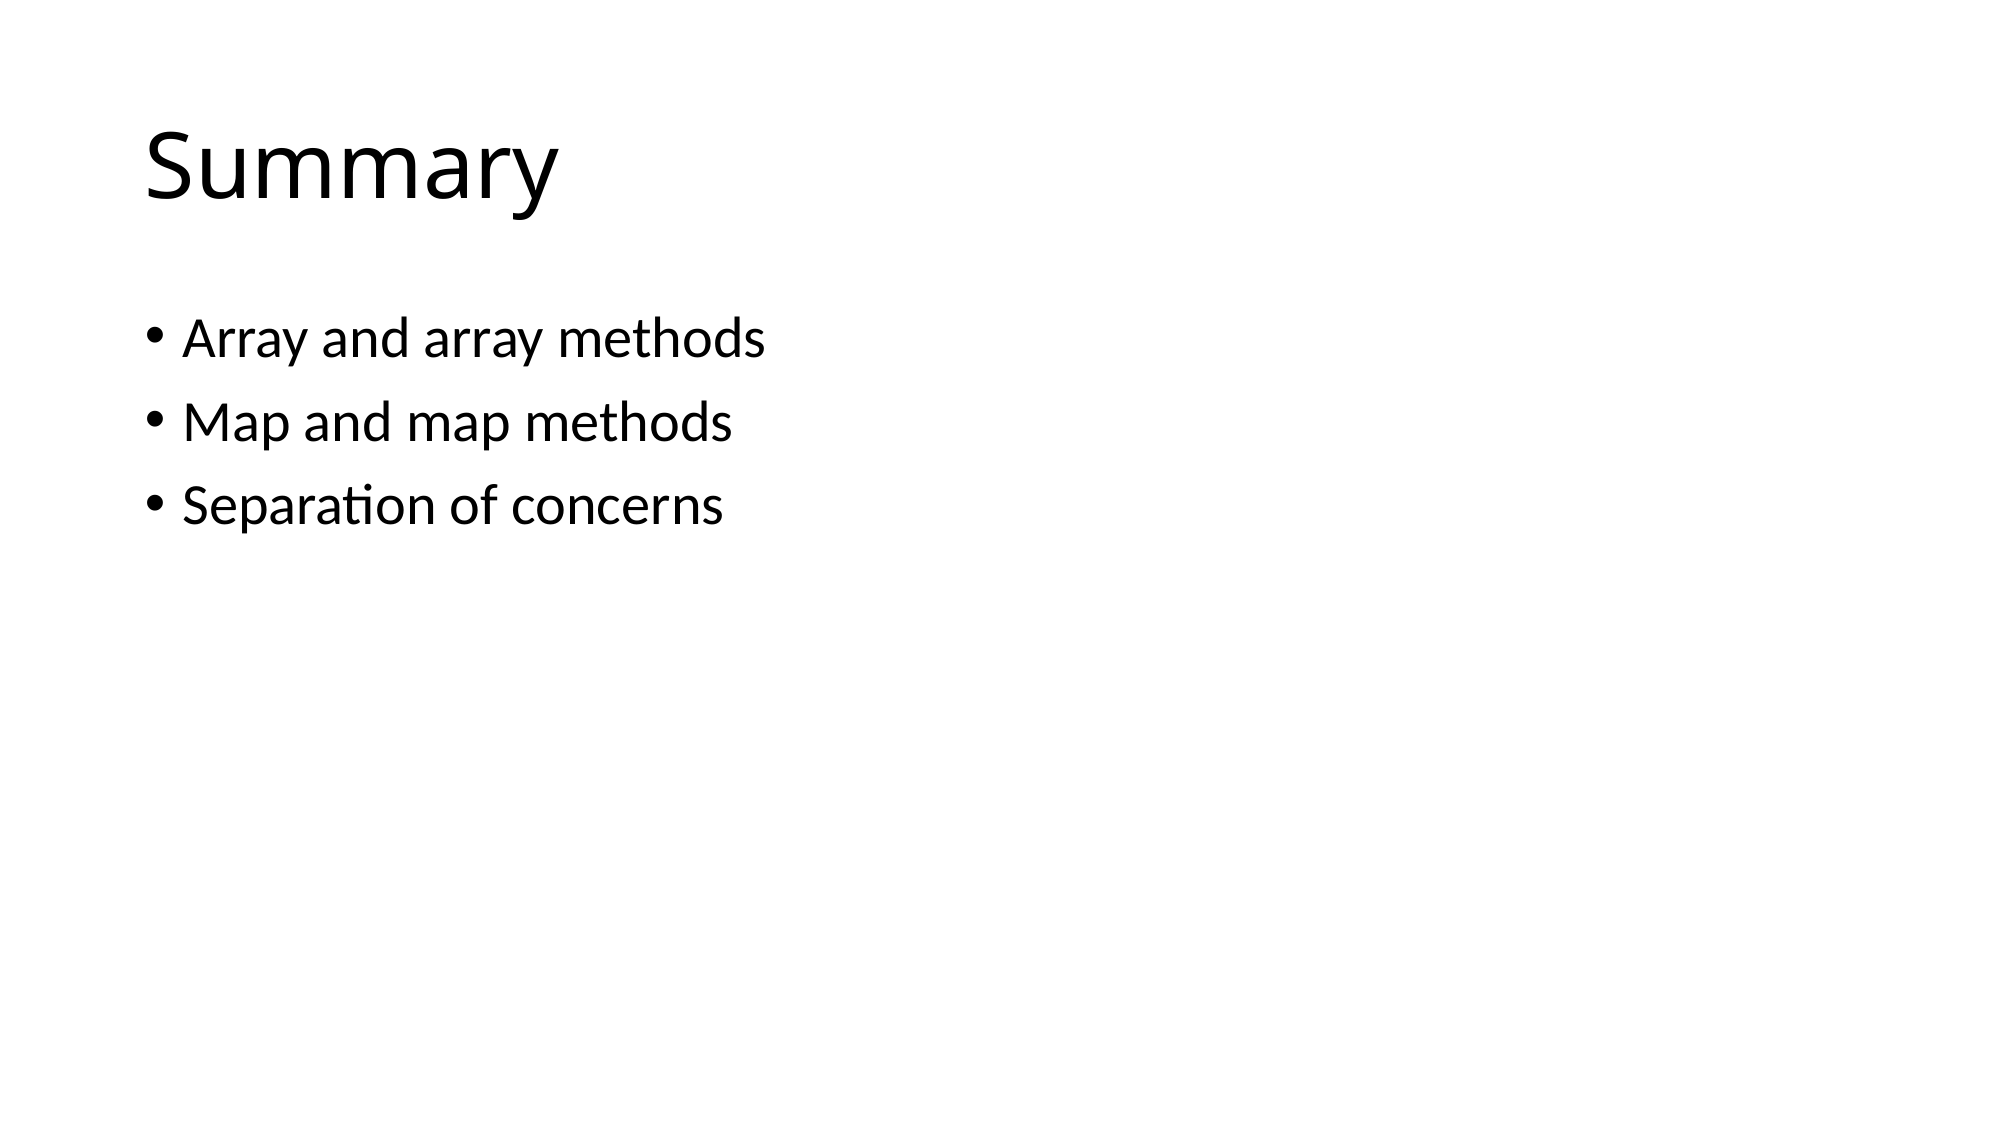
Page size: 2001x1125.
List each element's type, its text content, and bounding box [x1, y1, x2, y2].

title Summary [136, 59, 1863, 278]
list Array and array methods Map and map methods Separation of concerns [136, 298, 1863, 1014]
